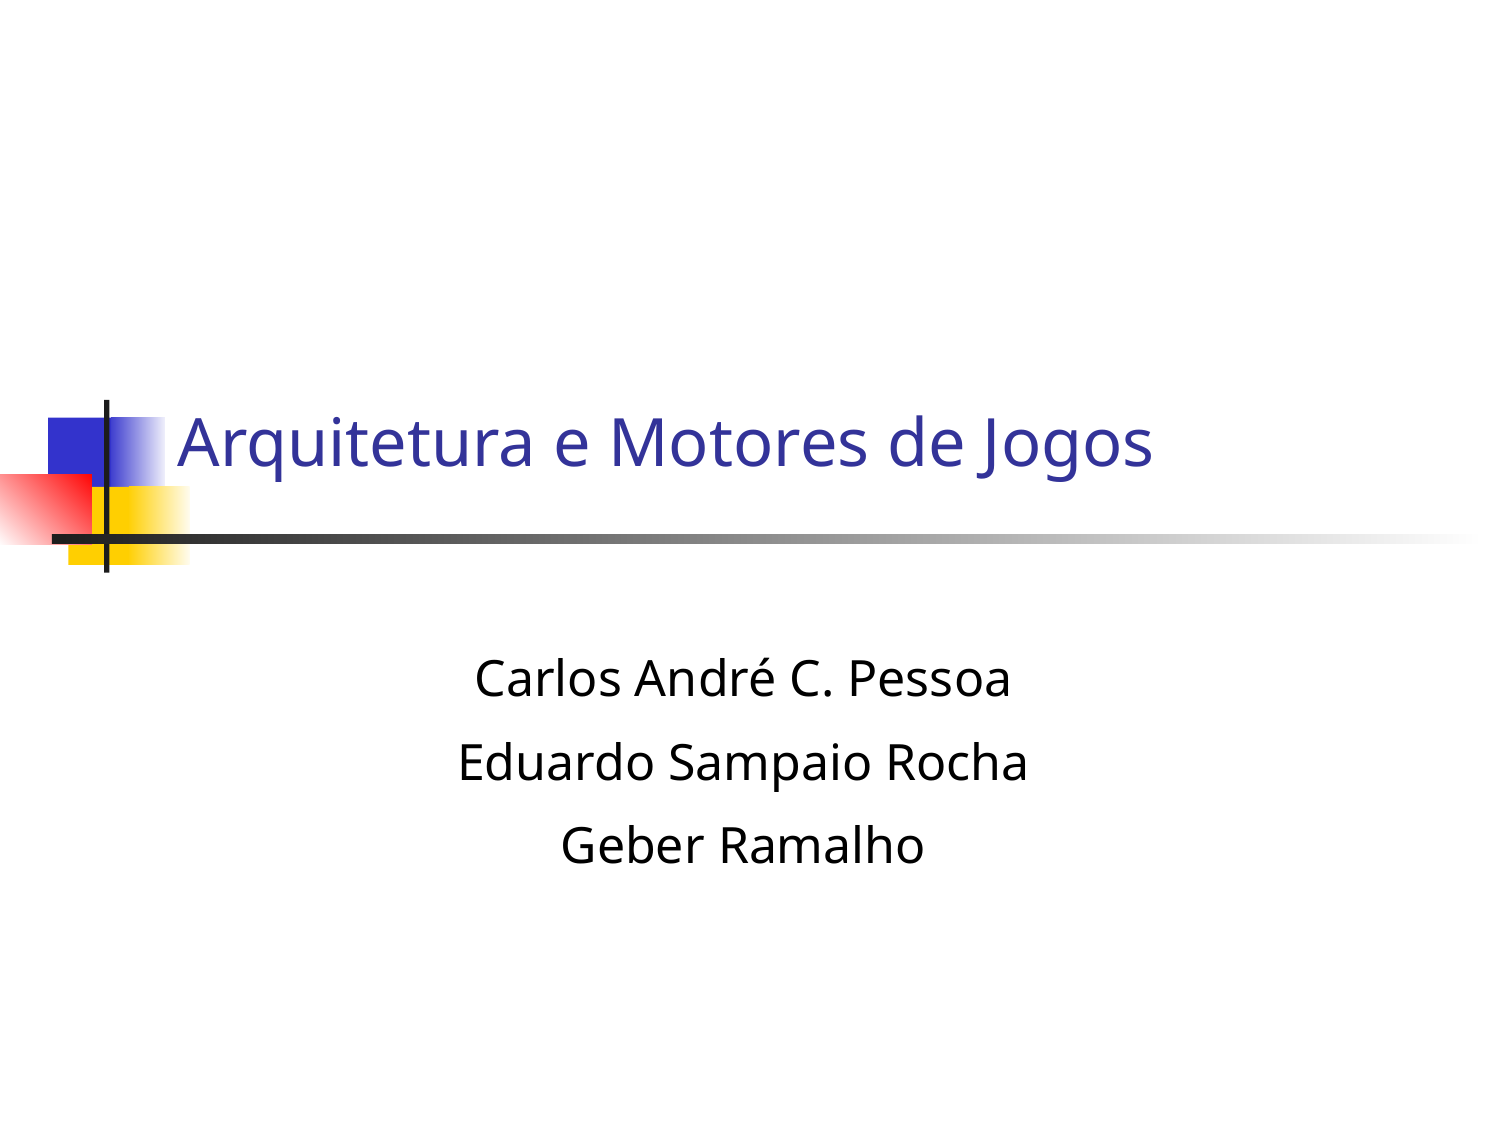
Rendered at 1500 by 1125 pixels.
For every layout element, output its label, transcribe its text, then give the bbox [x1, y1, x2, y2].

title Arquitetura e Motores de Jogos [162, 299, 1438, 488]
subtitle Carlos André C. Pessoa Eduardo Sampaio Rocha Geber Ramalho [218, 645, 1269, 933]
